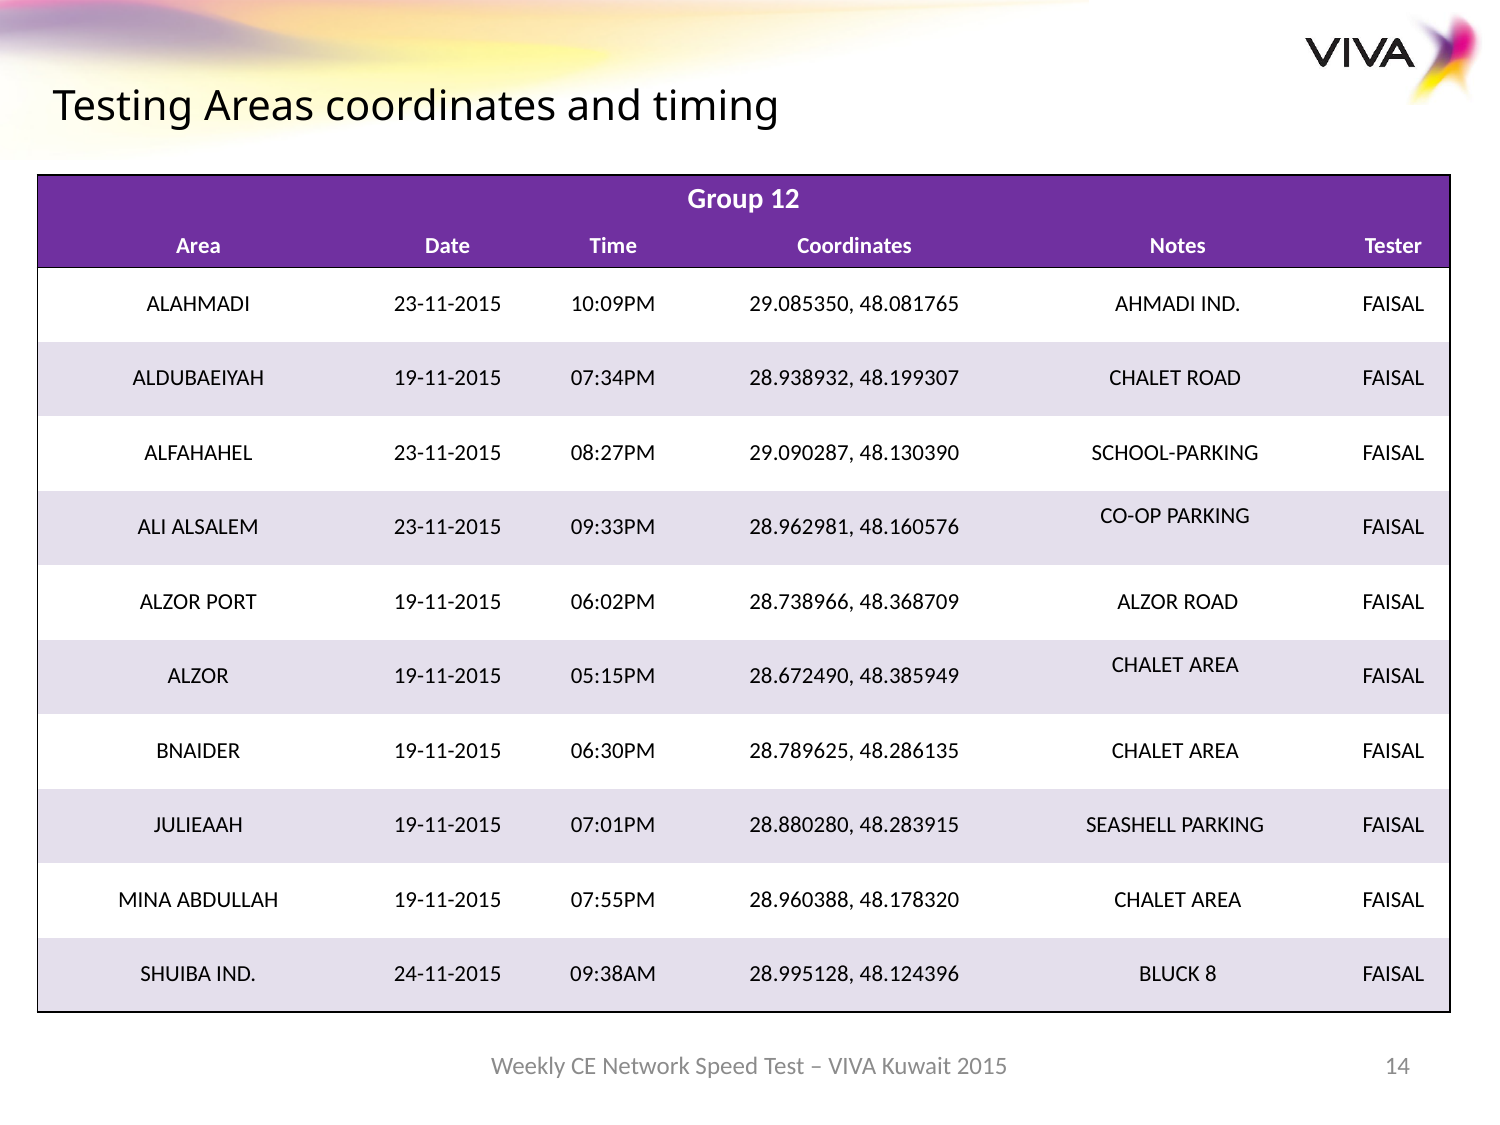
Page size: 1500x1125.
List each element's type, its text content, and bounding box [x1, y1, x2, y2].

table_cell 07:55PM [536, 863, 691, 938]
table_cell CHALET AREA [1019, 714, 1337, 789]
table_cell BLUCK 8 [1019, 938, 1337, 1011]
table_cell 19-11-2015 [359, 863, 536, 938]
text_box 14 [1074, 1042, 1425, 1103]
table_cell JULIEAAH [38, 789, 359, 863]
table_cell Area [38, 226, 359, 267]
table_cell Date [359, 226, 536, 267]
picture [0, 0, 1089, 160]
table_cell Coordinates [691, 226, 1019, 267]
table_cell Tester [1337, 226, 1449, 267]
table_cell 23-11-2015 [359, 416, 536, 491]
table_cell Notes [1019, 226, 1337, 267]
table_cell 07:34PM [536, 342, 691, 416]
table_cell 06:30PM [536, 714, 691, 789]
table_header Group 12 [38, 176, 1449, 226]
table_cell 19-11-2015 [359, 565, 536, 640]
text_box Testing Areas coordinates and timing [37, 24, 1278, 174]
table_cell BNAIDER [38, 714, 359, 789]
table_cell 19-11-2015 [359, 714, 536, 789]
table_cell 29.085350, 48.081765 [691, 268, 1019, 342]
table_cell FAISAL [1337, 268, 1449, 342]
table_cell SEASHELL PARKING [1019, 789, 1337, 863]
table_cell ALDUBAEIYAH [38, 342, 359, 416]
table_cell CO-OP PARKING [1019, 491, 1337, 565]
table_cell ALZOR PORT [38, 565, 359, 640]
table_cell 29.090287, 48.130390 [691, 416, 1019, 491]
table_cell ALZOR [38, 640, 359, 714]
table_cell 28.672490, 48.385949 [691, 640, 1019, 714]
table_cell SCHOOL-PARKING [1019, 416, 1337, 491]
table_cell 28.938932, 48.199307 [691, 342, 1019, 416]
table_cell 08:27PM [536, 416, 691, 491]
text_box Weekly CE Network Speed Test – VIVA Kuwait 2015 [205, 1042, 1074, 1103]
table_cell 28.738966, 48.368709 [691, 565, 1019, 640]
table_cell 19-11-2015 [359, 789, 536, 863]
table_cell FAISAL [1337, 714, 1449, 789]
table_cell ALZOR ROAD [1019, 565, 1337, 640]
table_cell 28.995128, 48.124396 [691, 938, 1019, 1011]
table_cell FAISAL [1337, 565, 1449, 640]
table_cell 07:01PM [536, 789, 691, 863]
table_cell 23-11-2015 [359, 268, 536, 342]
table_cell 06:02PM [536, 565, 691, 640]
table_cell ALFAHAHEL [38, 416, 359, 491]
table_cell FAISAL [1337, 789, 1449, 863]
table_cell ALI ALSALEM [38, 491, 359, 565]
table_cell FAISAL [1337, 491, 1449, 565]
table_cell 23-11-2015 [359, 491, 536, 565]
table_cell AHMADI IND. [1019, 268, 1337, 342]
table_cell FAISAL [1337, 416, 1449, 491]
table_cell FAISAL [1337, 640, 1449, 714]
table_cell 10:09PM [536, 268, 691, 342]
table_cell 19-11-2015 [359, 640, 536, 714]
table_cell 28.960388, 48.178320 [691, 863, 1019, 938]
table_cell 28.880280, 48.283915 [691, 789, 1019, 863]
table_cell 24-11-2015 [359, 938, 536, 1011]
table_cell Time [536, 226, 691, 267]
table_cell 28.962981, 48.160576 [691, 491, 1019, 565]
table_cell MINA ABDULLAH [38, 863, 359, 938]
picture [1300, 12, 1485, 105]
table_cell CHALET AREA [1019, 863, 1337, 938]
table_cell 28.789625, 48.286135 [691, 714, 1019, 789]
table_cell CHALET AREA [1019, 640, 1337, 714]
table_cell 09:38AM [536, 938, 691, 1011]
table_cell SHUIBA IND. [38, 938, 359, 1011]
table_cell FAISAL [1337, 938, 1449, 1011]
table_cell FAISAL [1337, 863, 1449, 938]
table_cell 09:33PM [536, 491, 691, 565]
table_cell 05:15PM [536, 640, 691, 714]
table_cell ALAHMADI [38, 268, 359, 342]
table_cell CHALET ROAD [1019, 342, 1337, 416]
table_cell FAISAL [1337, 342, 1449, 416]
table_cell 19-11-2015 [359, 342, 536, 416]
